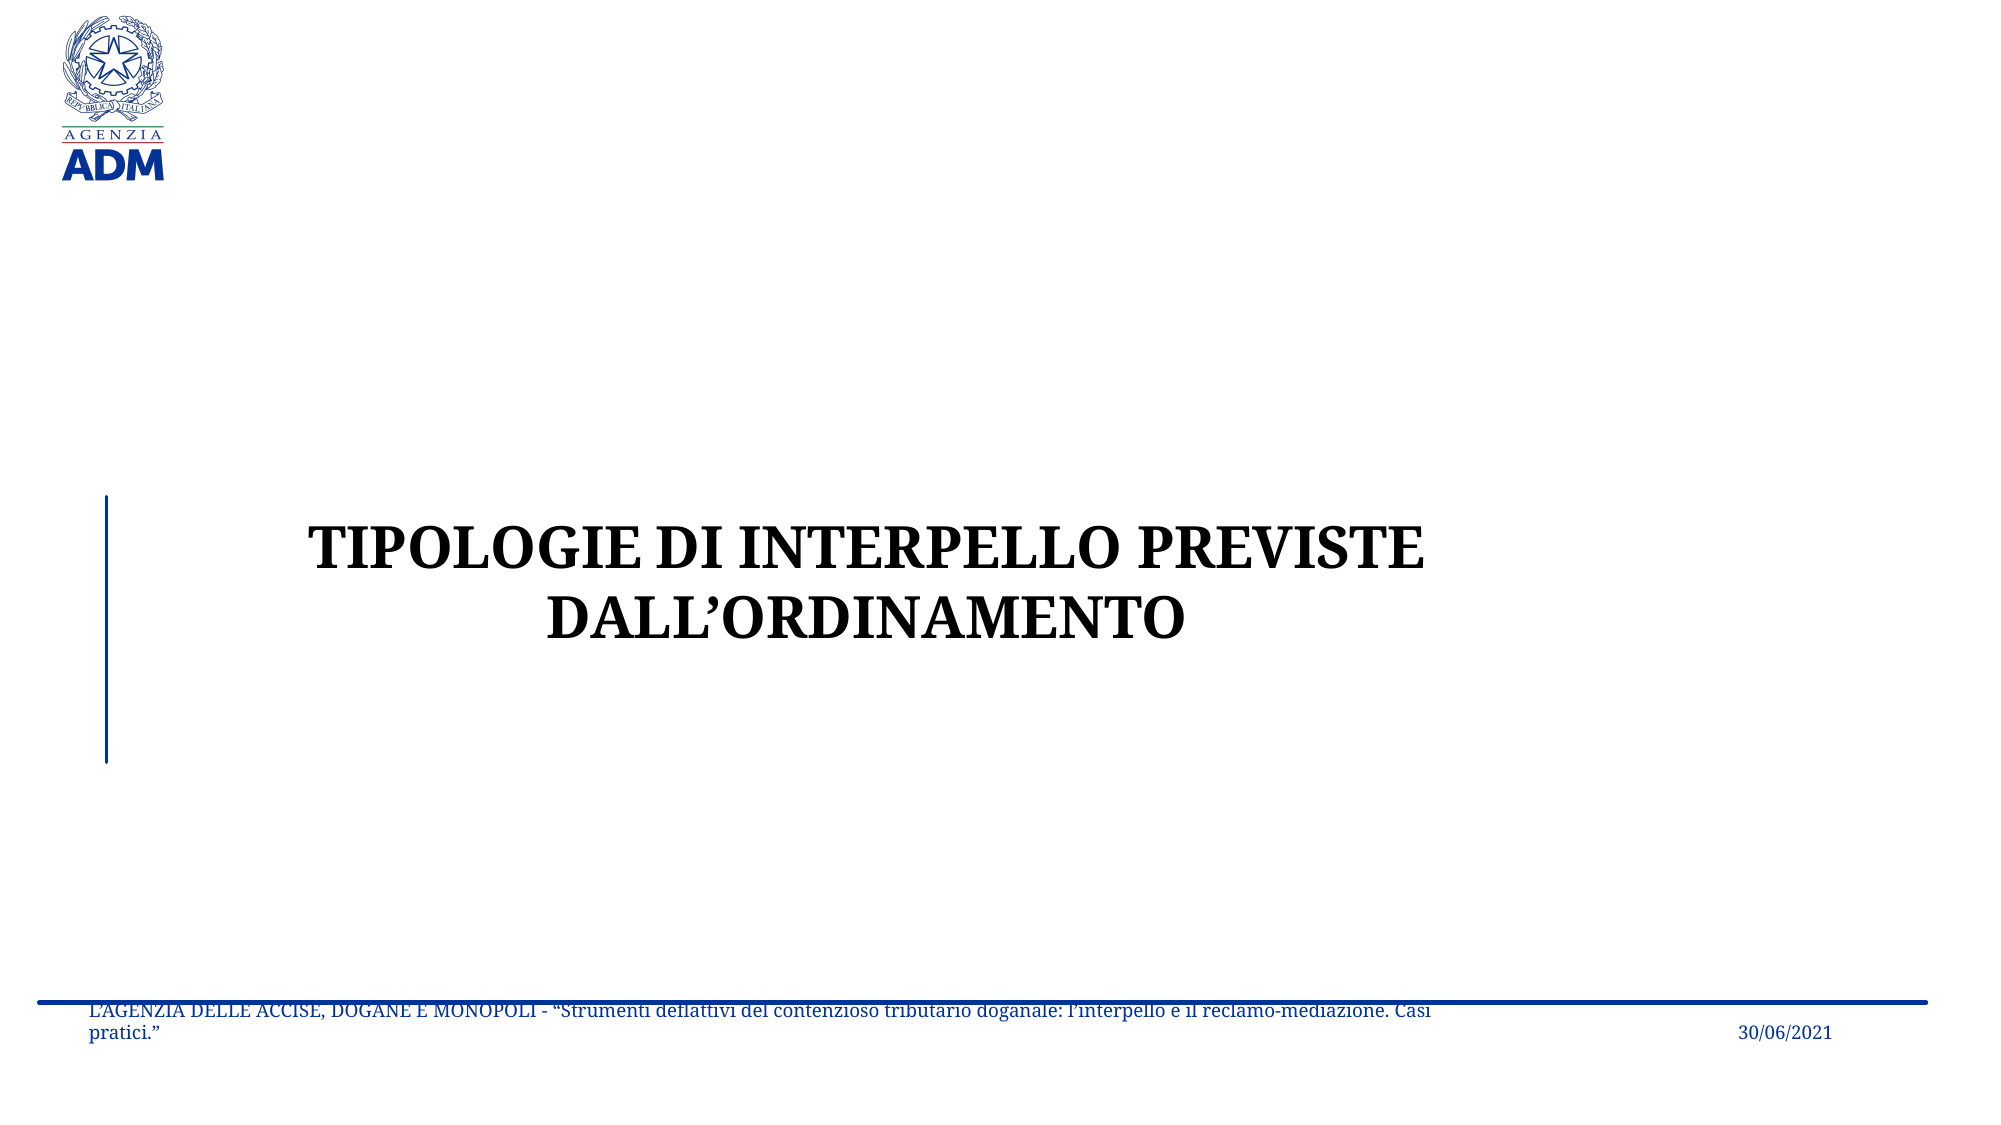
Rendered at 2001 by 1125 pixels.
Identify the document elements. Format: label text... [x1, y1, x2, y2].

text_box TIPOLOGIE DI INTERPELLO PREVISTE DALL’ORDINAMENTO [121, 503, 1613, 728]
picture [44, 0, 183, 201]
footer L’AGENZIA DELLE ACCISE, DOGANE E MONOPOLI - “Strumenti deflattivi del contenzioso tributario doganale: l’interpello e il reclamo-mediazione. Casi pratici.” [74, 991, 1493, 1051]
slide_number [1627, 991, 1849, 1051]
